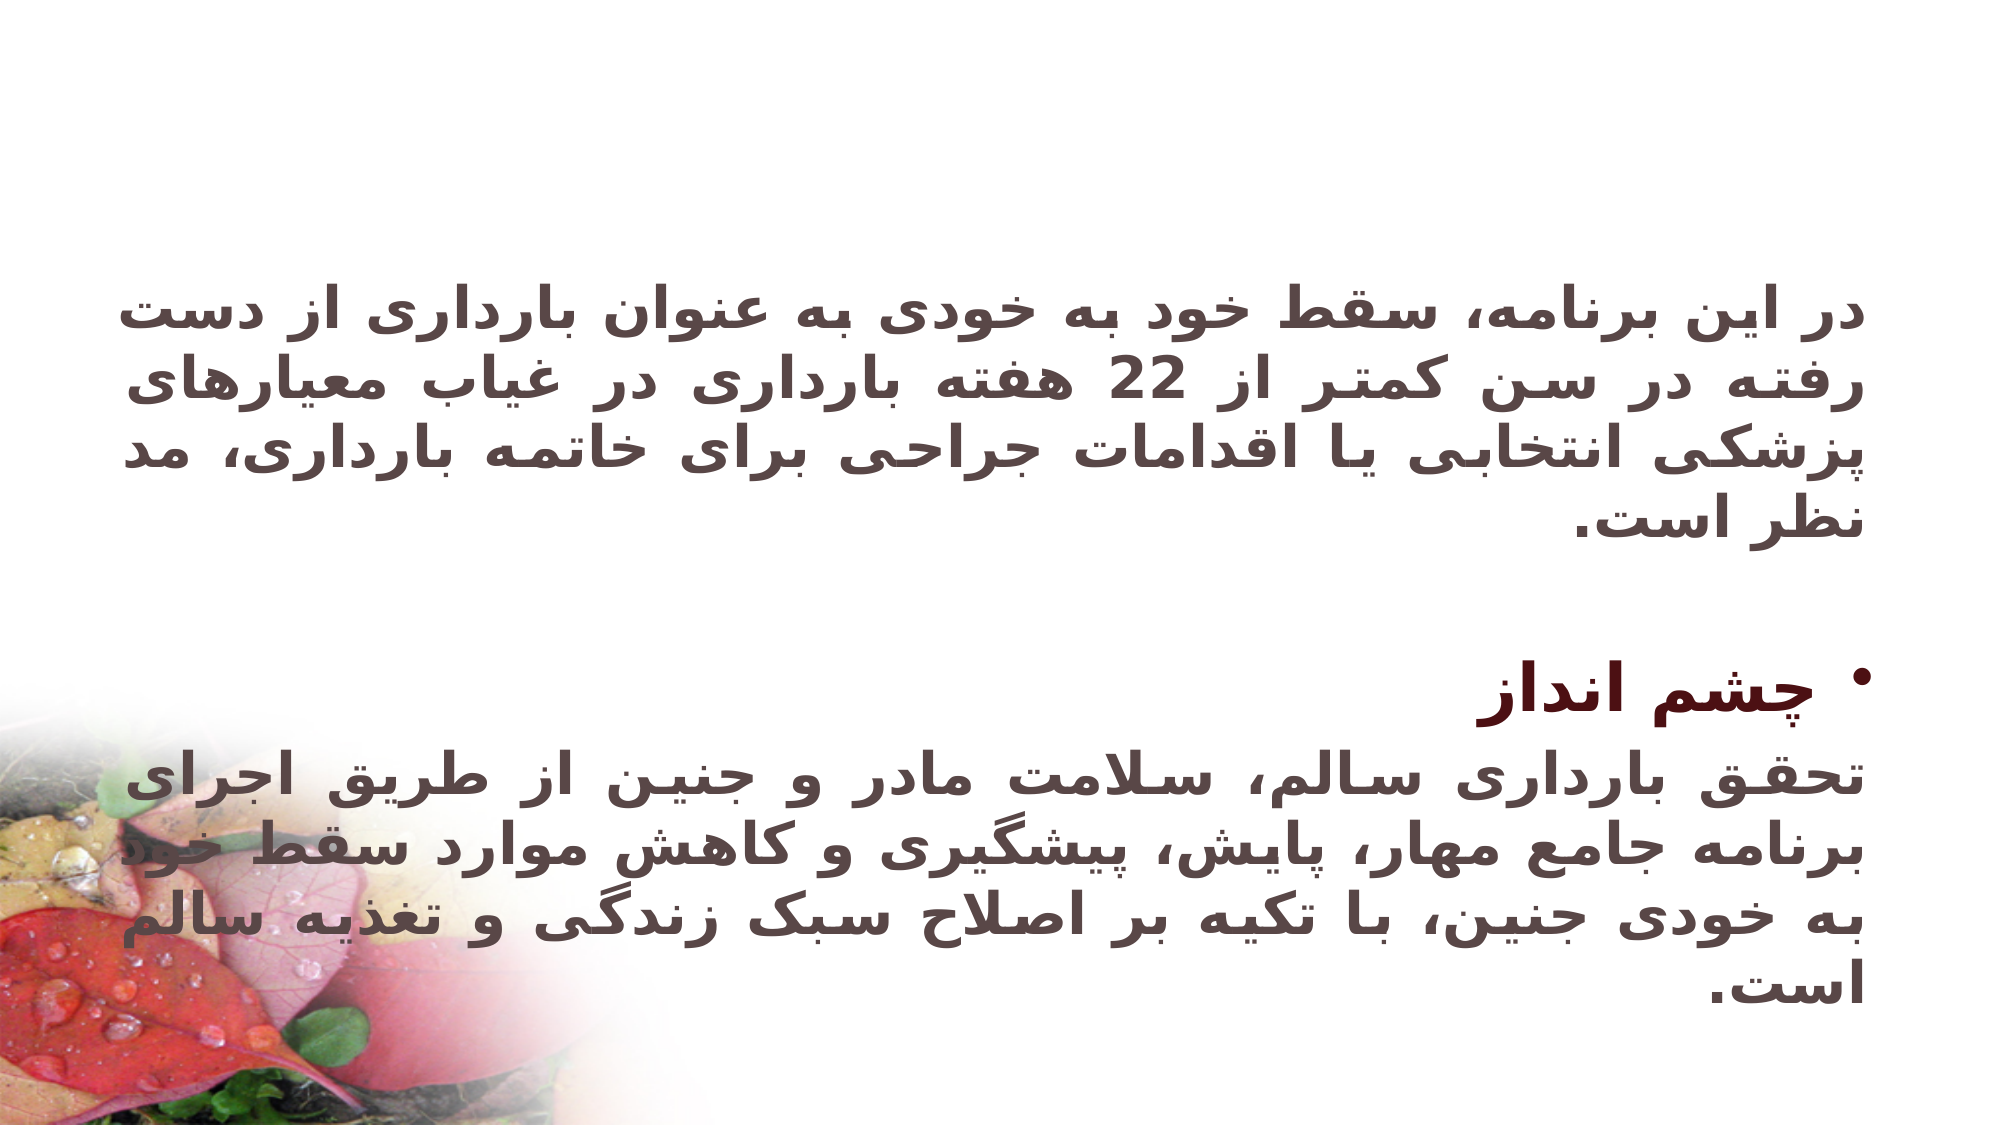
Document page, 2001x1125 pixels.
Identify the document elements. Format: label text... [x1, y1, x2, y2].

list در این برنامه، سقط خود به خودی به عنوان بارداری از دست رفته در سن کمتر از 22 هفته بارداری در غیاب معیارهای پزشکی انتخابی یا اقدامات جراحی برای خاتمه بارداری، مد نظر است. چشم انداز تحقق بارداری سالم، سلامت مادر و جنین از طریق اجرای برنامه جامع مهار، پایش، پیشگیری و کاهش موارد سقط خود به خودی جنین، با تکیه بر اصلاح سبک زندگی و تغذیه سالم است. [99, 262, 1890, 1058]
picture [0, 107, 1813, 1125]
